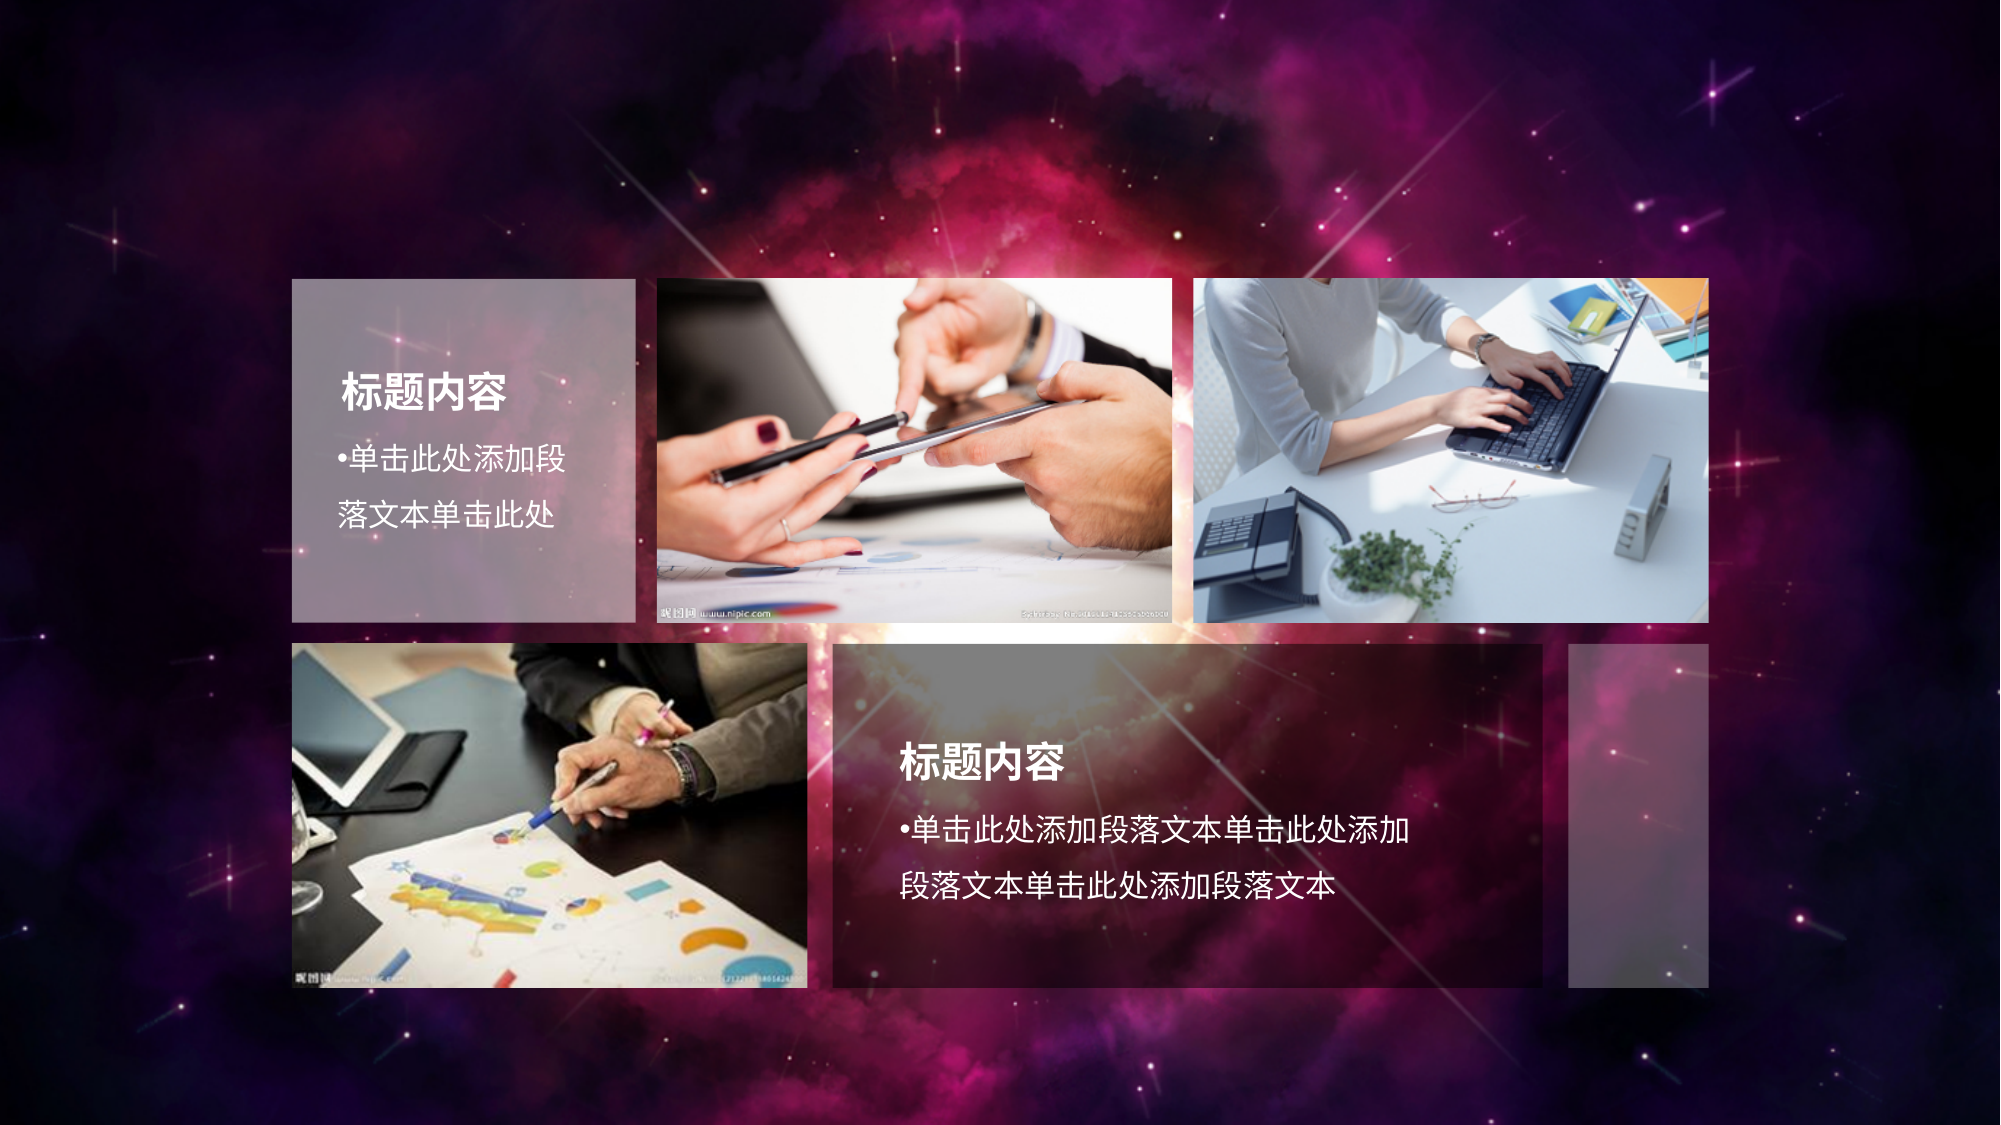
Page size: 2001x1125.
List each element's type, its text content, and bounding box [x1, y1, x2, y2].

text_box [1193, 278, 1709, 623]
text_box 标题内容 [636, 332, 875, 423]
text_box [1568, 643, 1709, 988]
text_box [291, 278, 636, 623]
picture [0, 0, 2000, 1125]
text_box [291, 643, 808, 988]
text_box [832, 643, 1543, 991]
text_box [656, 278, 1173, 623]
